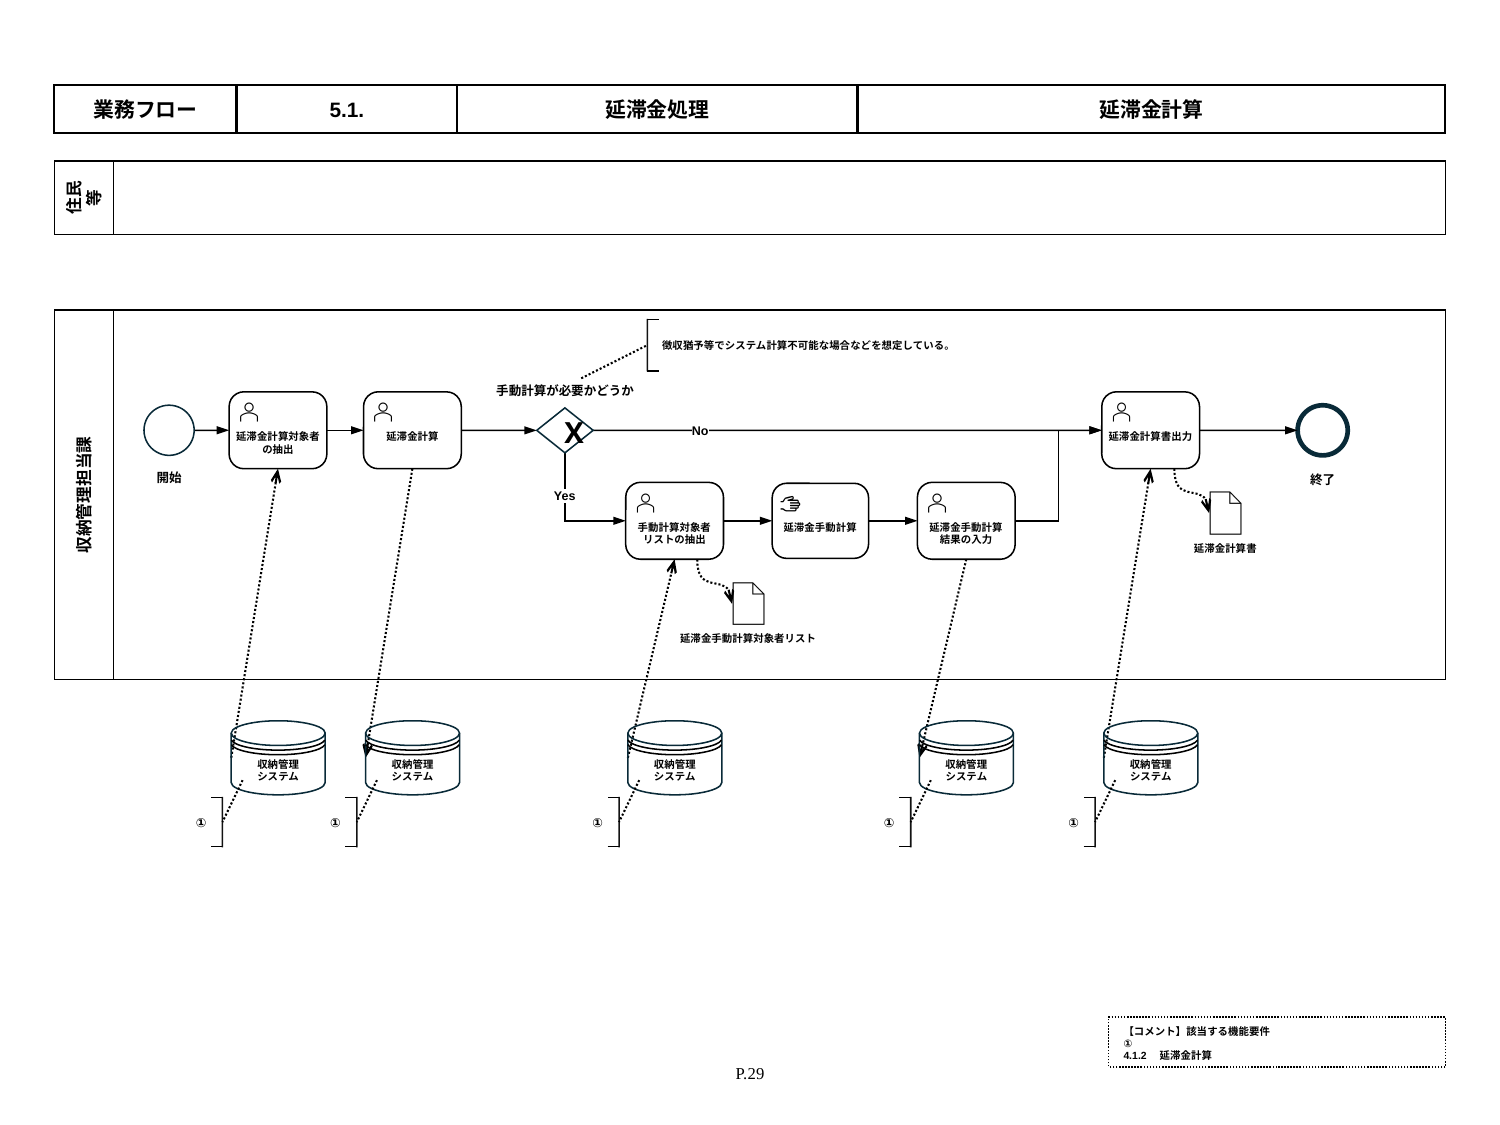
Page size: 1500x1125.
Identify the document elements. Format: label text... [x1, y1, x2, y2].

slide_number P.29 [581, 1042, 919, 1103]
text_box 【コメント】該当する機能要件 ① 4.1.2 延滞金計算 [1107, 1016, 1447, 1068]
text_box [1014, 429, 1103, 522]
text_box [1101, 391, 1201, 470]
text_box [916, 481, 1016, 560]
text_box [363, 391, 462, 470]
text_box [806, 779, 932, 848]
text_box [991, 779, 1116, 848]
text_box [560, 455, 630, 518]
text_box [580, 319, 980, 379]
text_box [625, 481, 724, 560]
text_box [53, 160, 1447, 236]
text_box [515, 779, 640, 848]
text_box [696, 558, 800, 672]
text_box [1102, 720, 1199, 796]
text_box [118, 779, 244, 848]
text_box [53, 309, 1447, 681]
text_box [918, 720, 1014, 796]
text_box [626, 720, 723, 796]
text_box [230, 720, 326, 796]
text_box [252, 779, 378, 848]
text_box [53, 84, 1447, 134]
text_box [771, 482, 870, 559]
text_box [364, 720, 461, 796]
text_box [228, 391, 328, 470]
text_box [1173, 468, 1277, 581]
